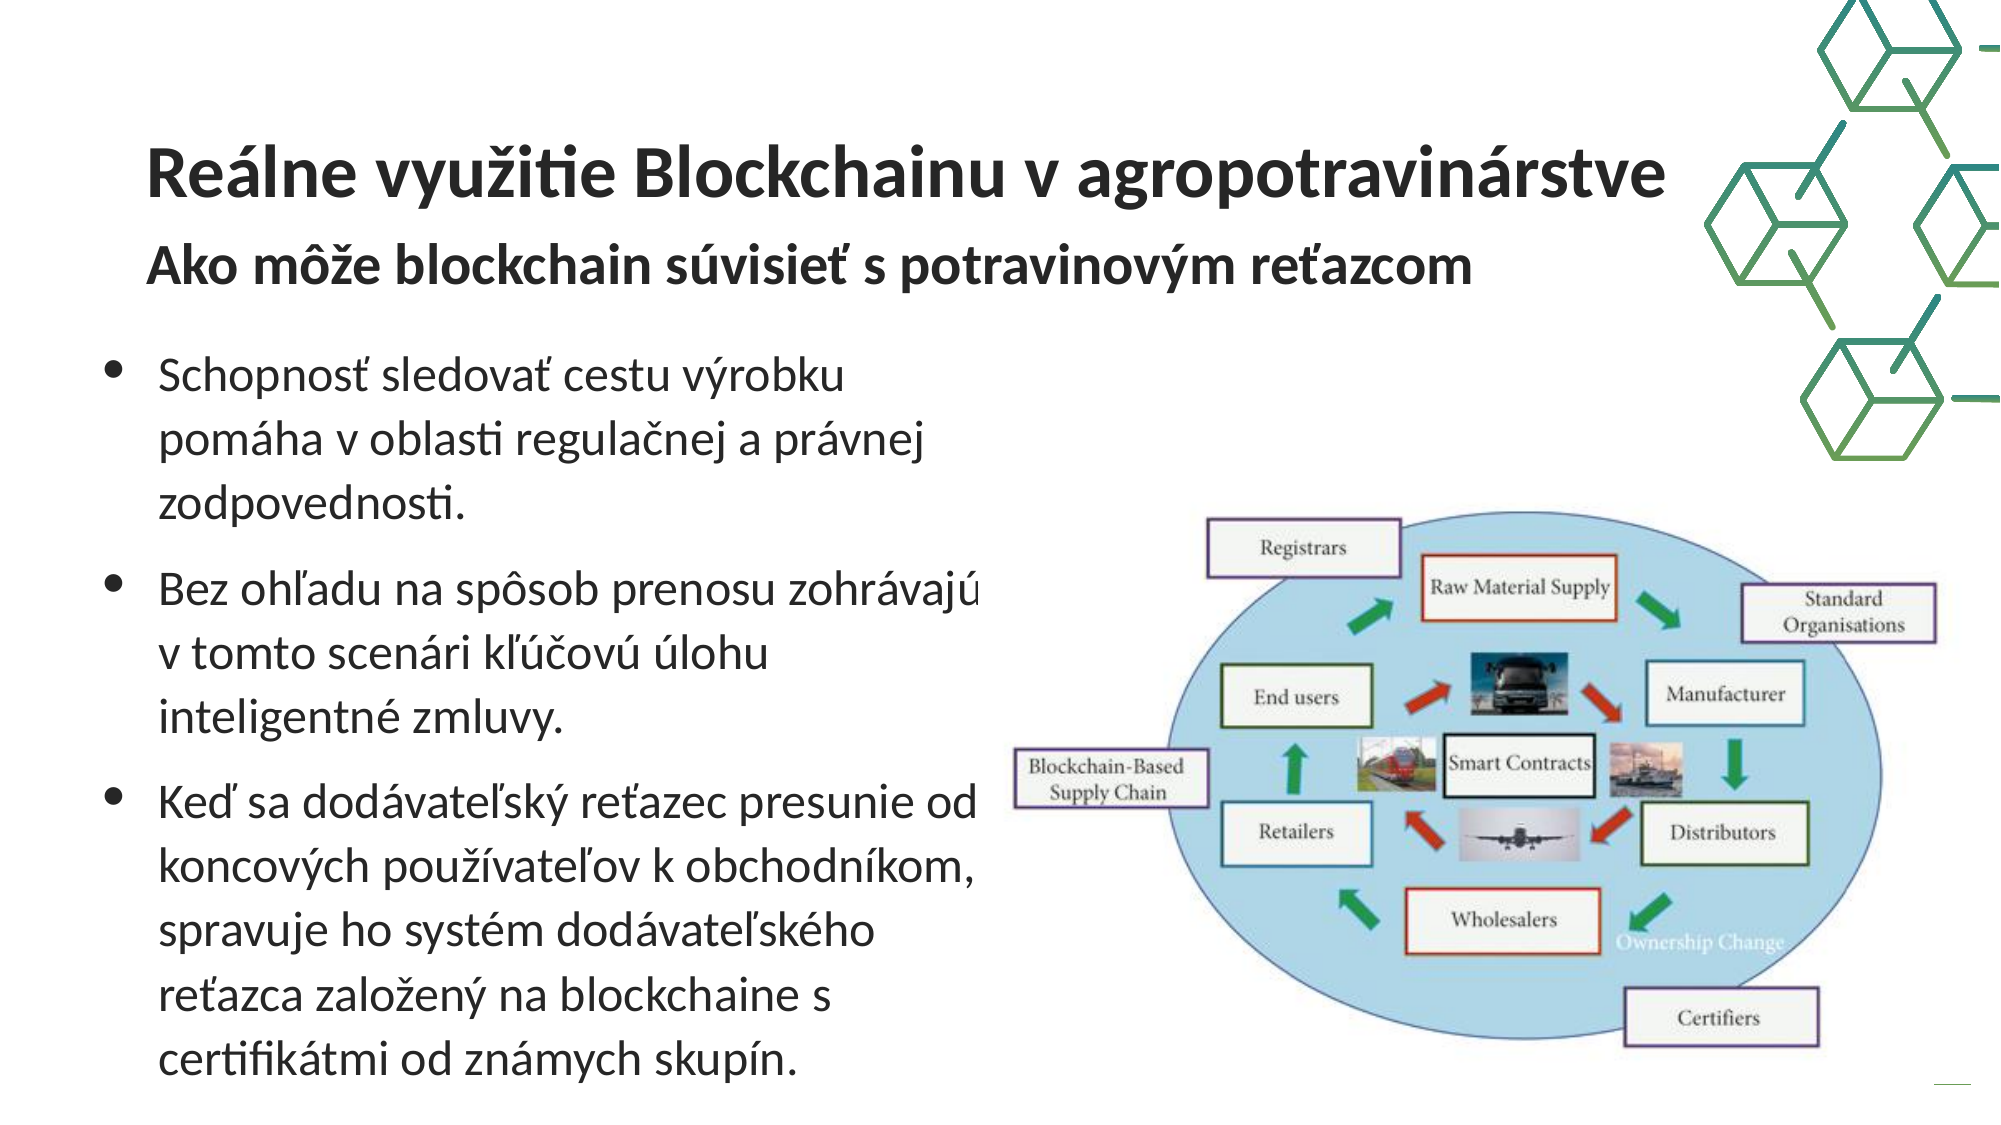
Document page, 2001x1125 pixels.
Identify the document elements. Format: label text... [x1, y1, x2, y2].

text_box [1703, 0, 2000, 462]
list Schopnosť sledovať cestu výrobku pomáha v oblasti regulačnej a právnej zodpovednosti. Bez ohľadu na spôsob prenosu zohrávajú v tomto scenári kľúčovú úlohu inteligentné zmluvy. Keď sa dodávateľský reťazec presunie od koncových používateľov k obchodníkom, spravuje ho systém dodávateľského reťazca založený na blockchaine s certifikátmi od známych skupín. [86, 329, 1025, 1100]
list Reálne využitie Blockchainu v agropotravinárstve Ako môže blockchain súvisieť s potravinovým reťazcom [130, 124, 1698, 337]
picture [978, 476, 1973, 1084]
